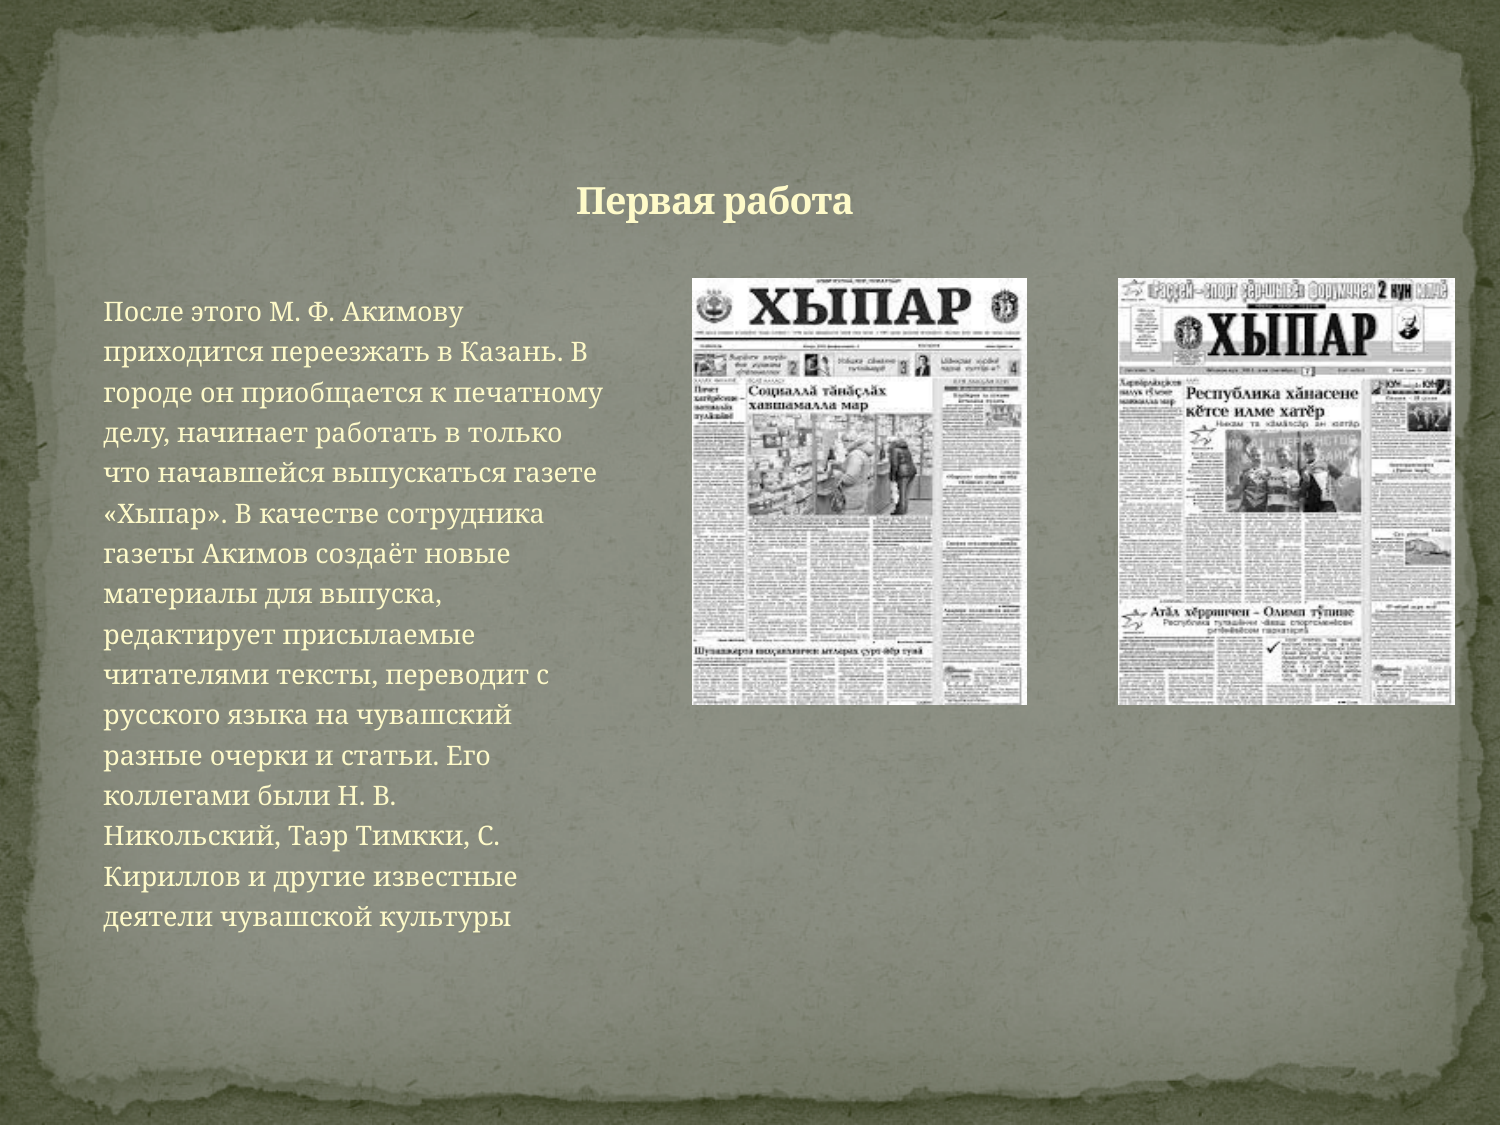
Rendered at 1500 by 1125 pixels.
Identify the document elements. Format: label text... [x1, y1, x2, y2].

picture [692, 278, 1027, 705]
title Первая работа [560, 54, 886, 230]
picture [1118, 278, 1455, 705]
list После этого М. Ф. Акимову приходится переезжать в Казань. В городе он приобщается к печатному делу, начинает работать в только что начавшейся выпускаться газете «Хыпар». В качестве сотрудника газеты Акимов создаёт новые материалы для выпуска, редактирует присылаемые читателями тексты, переводит с русского языка на чувашский разные очерки и статьи. Его коллегами были Н. В. Никольский, Таэр Тимкки, С. Кириллов и другие известные деятели чувашской культуры [88, 278, 621, 951]
